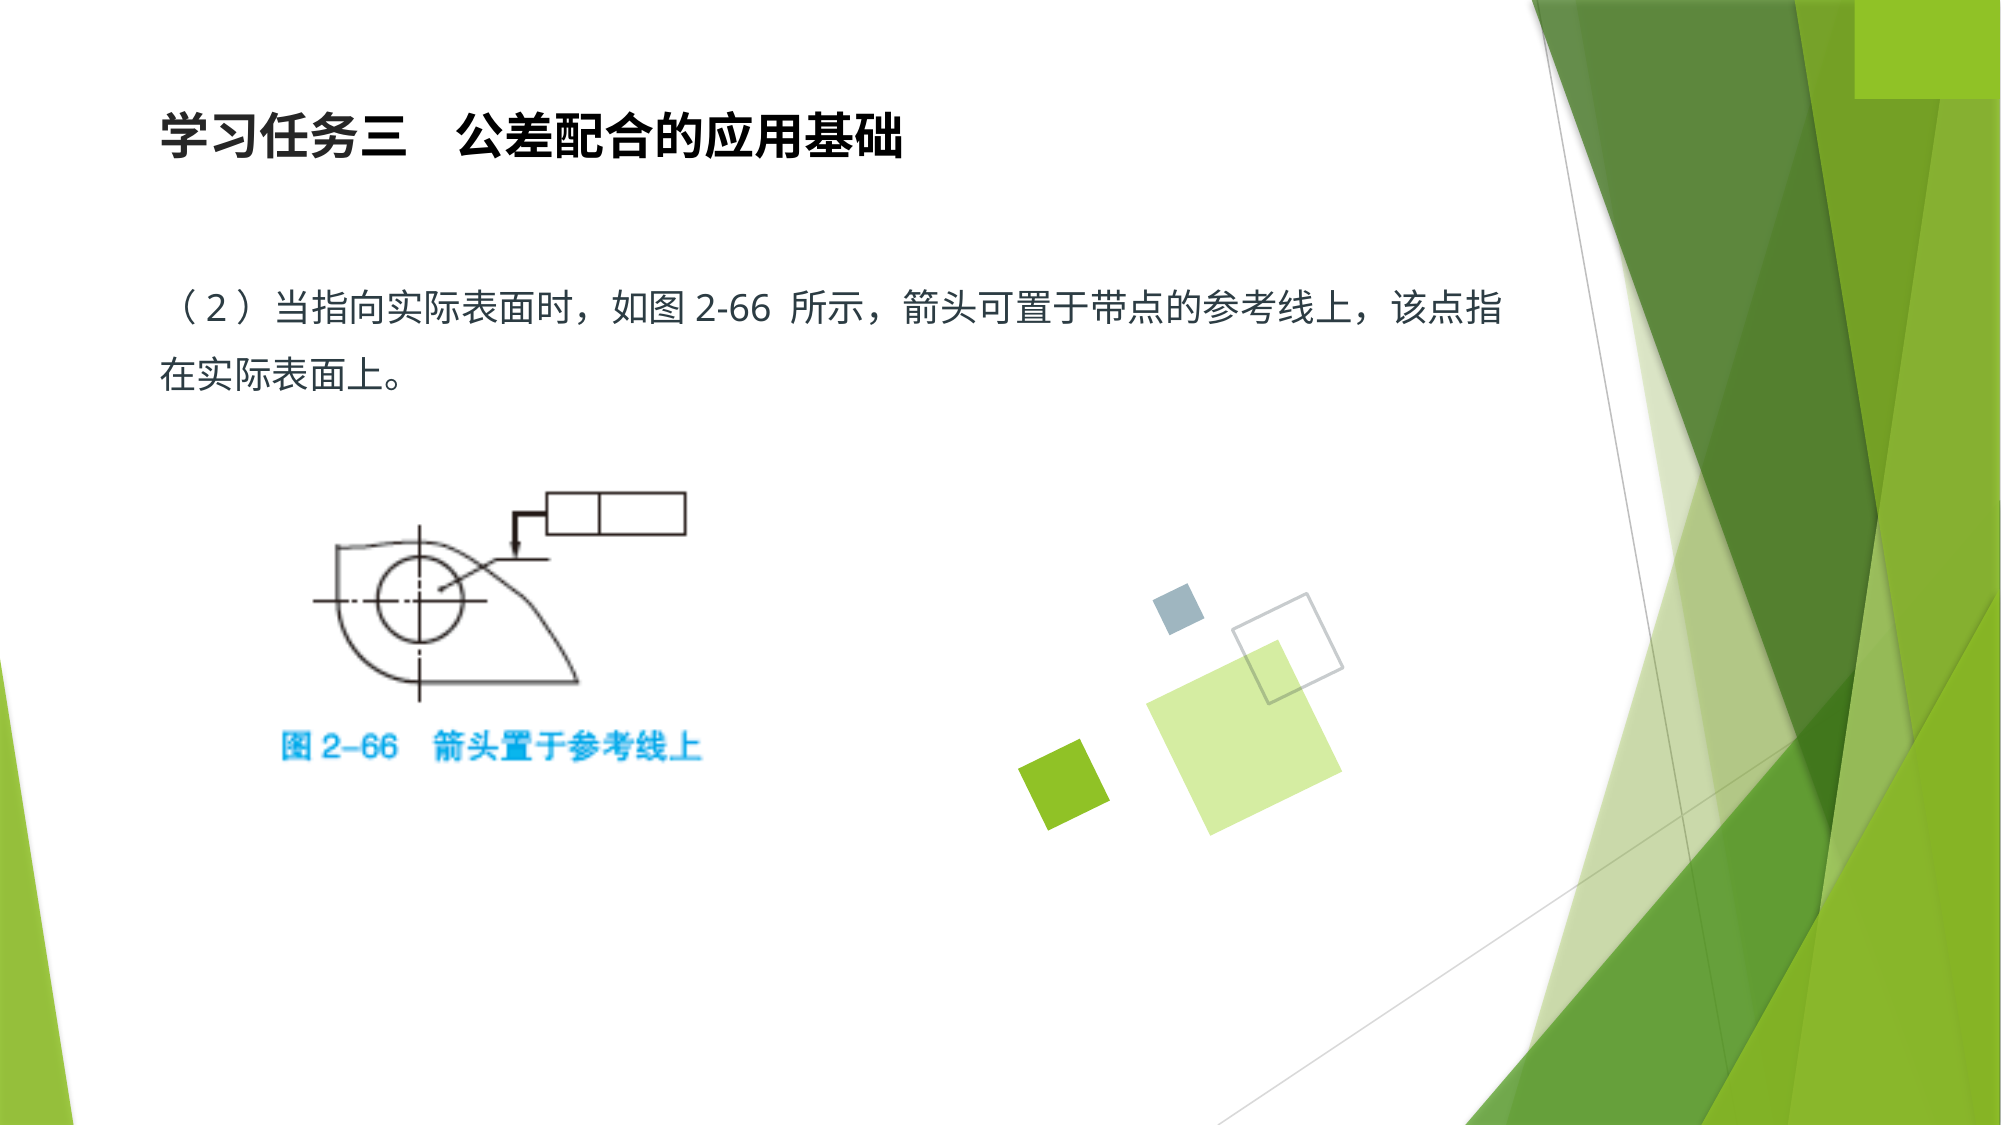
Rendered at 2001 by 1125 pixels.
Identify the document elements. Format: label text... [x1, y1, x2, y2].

text_box 学习任务三 公差配合的应用基础 [144, 85, 1856, 216]
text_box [1014, 581, 1349, 842]
text_box [1853, 0, 2000, 100]
picture [241, 451, 741, 790]
text_box （2）当指向实际表面时，如图2-66 所示，箭头可置于带点的参考线上，该点指在实际表面上。 [144, 253, 1553, 404]
